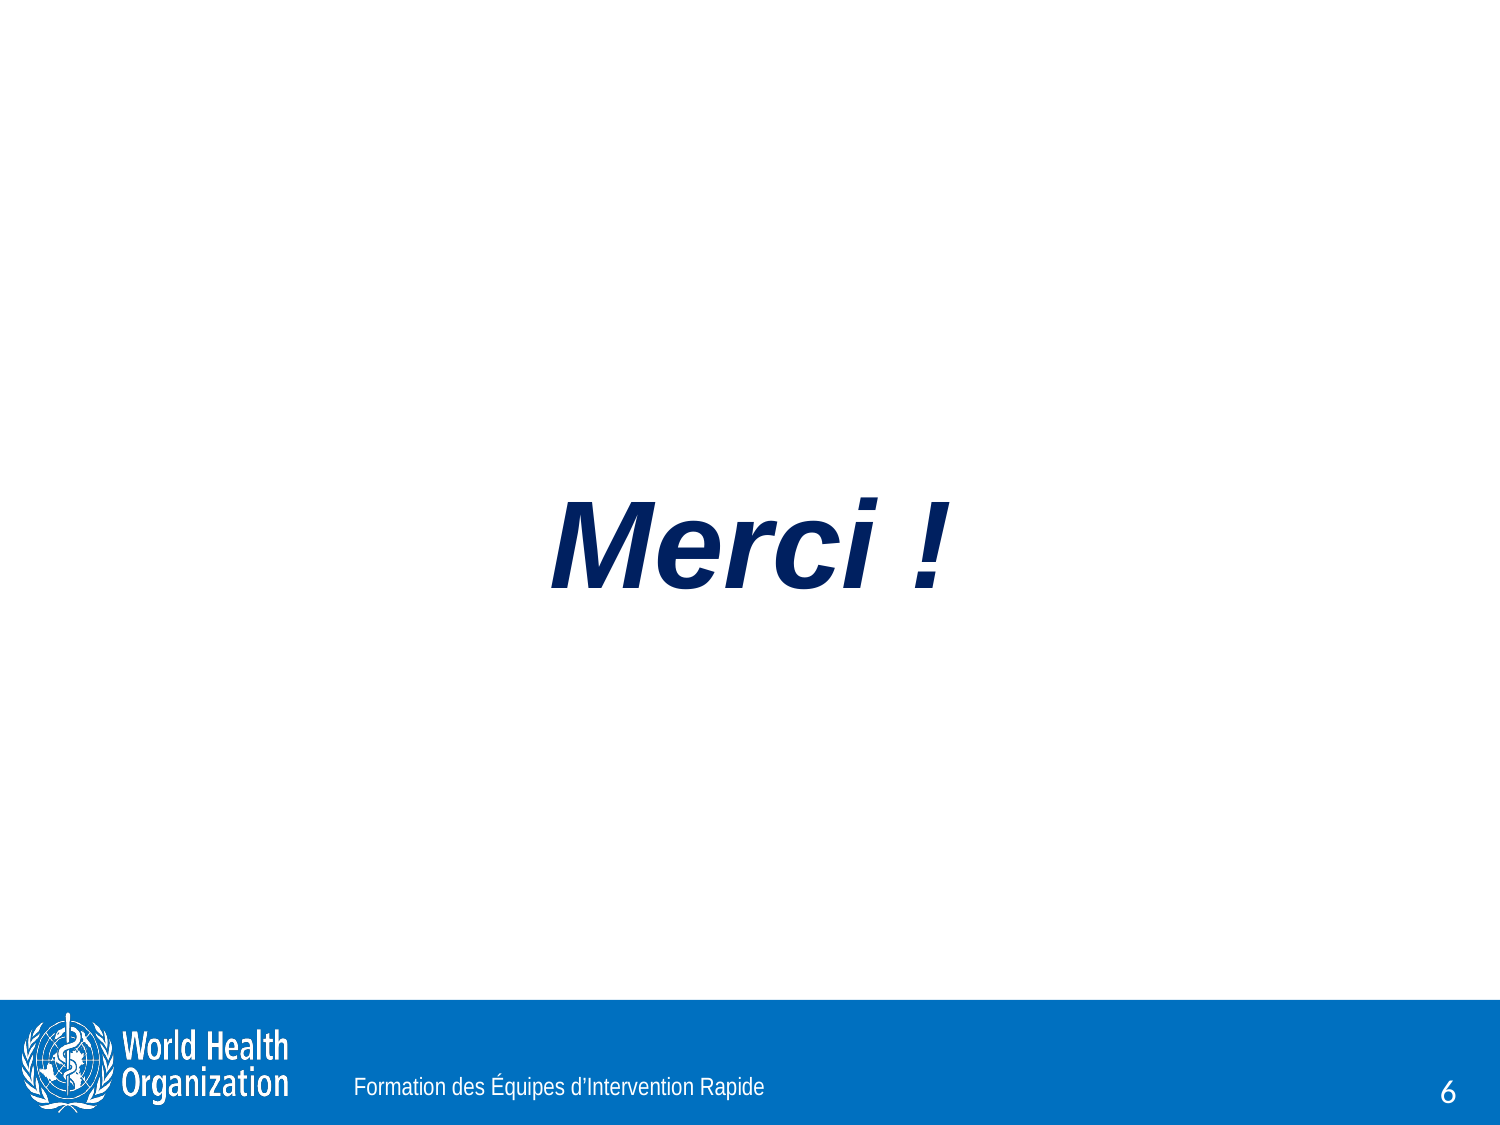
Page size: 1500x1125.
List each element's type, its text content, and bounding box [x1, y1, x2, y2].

title Merci ! [76, 444, 1427, 632]
picture [21, 1012, 288, 1113]
